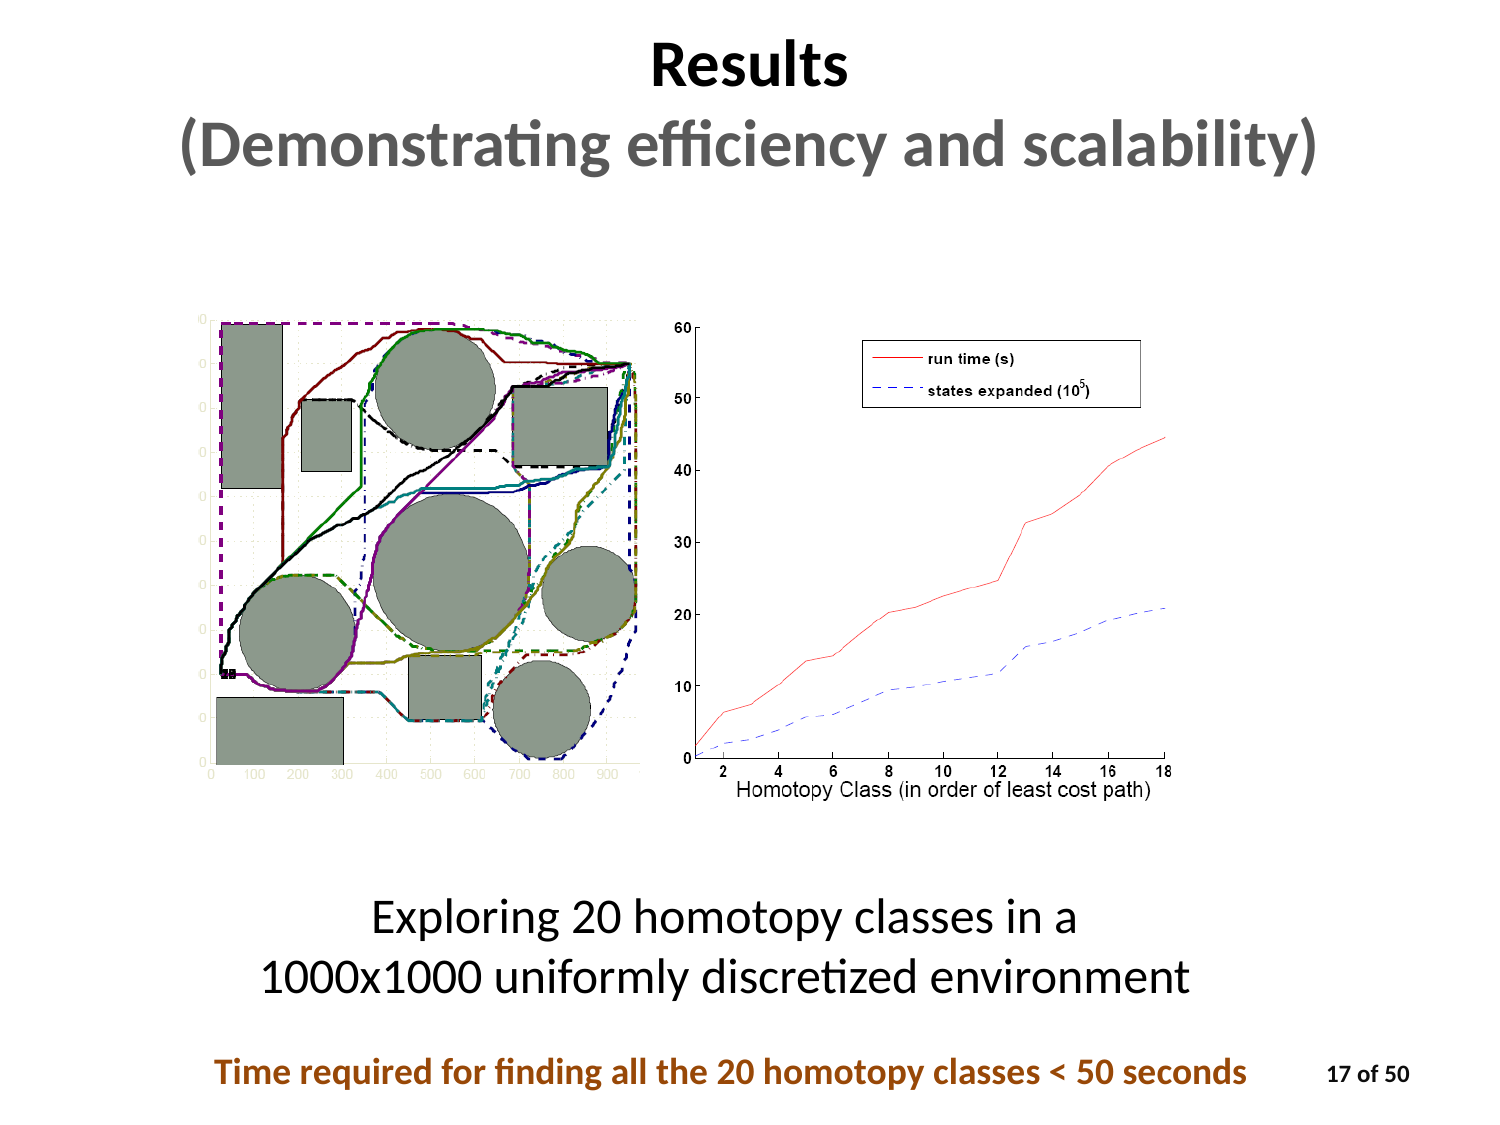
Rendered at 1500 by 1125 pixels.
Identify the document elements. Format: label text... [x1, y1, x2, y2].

picture [187, 298, 1201, 813]
text_box Time required for finding all the 20 homotopy classes < 50 seconds [174, 1039, 1288, 1100]
text_box Results (Demonstrating efficiency and scalability) [0, 12, 1500, 188]
text_box Exploring 20 homotopy classes in a 1000x1000 uniformly discretized environment [237, 876, 1213, 1011]
slide_number 17 of 50 [1074, 1042, 1425, 1103]
